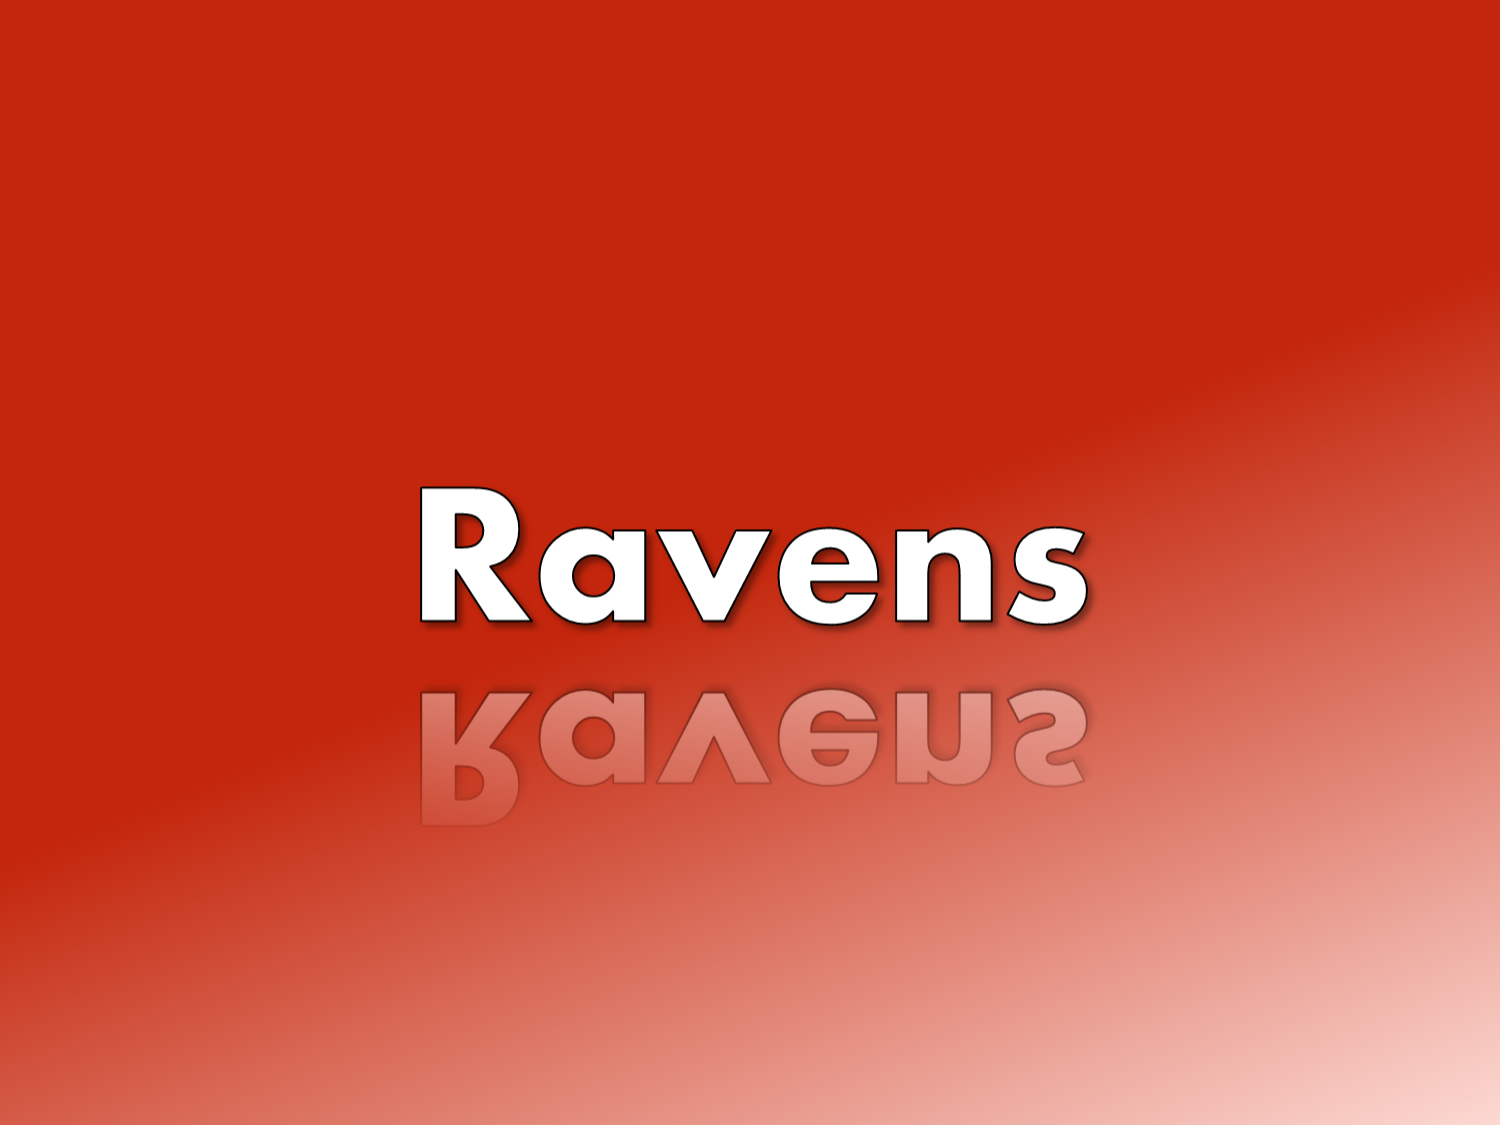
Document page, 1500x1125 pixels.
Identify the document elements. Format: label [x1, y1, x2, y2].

picture [74, 112, 1426, 1013]
